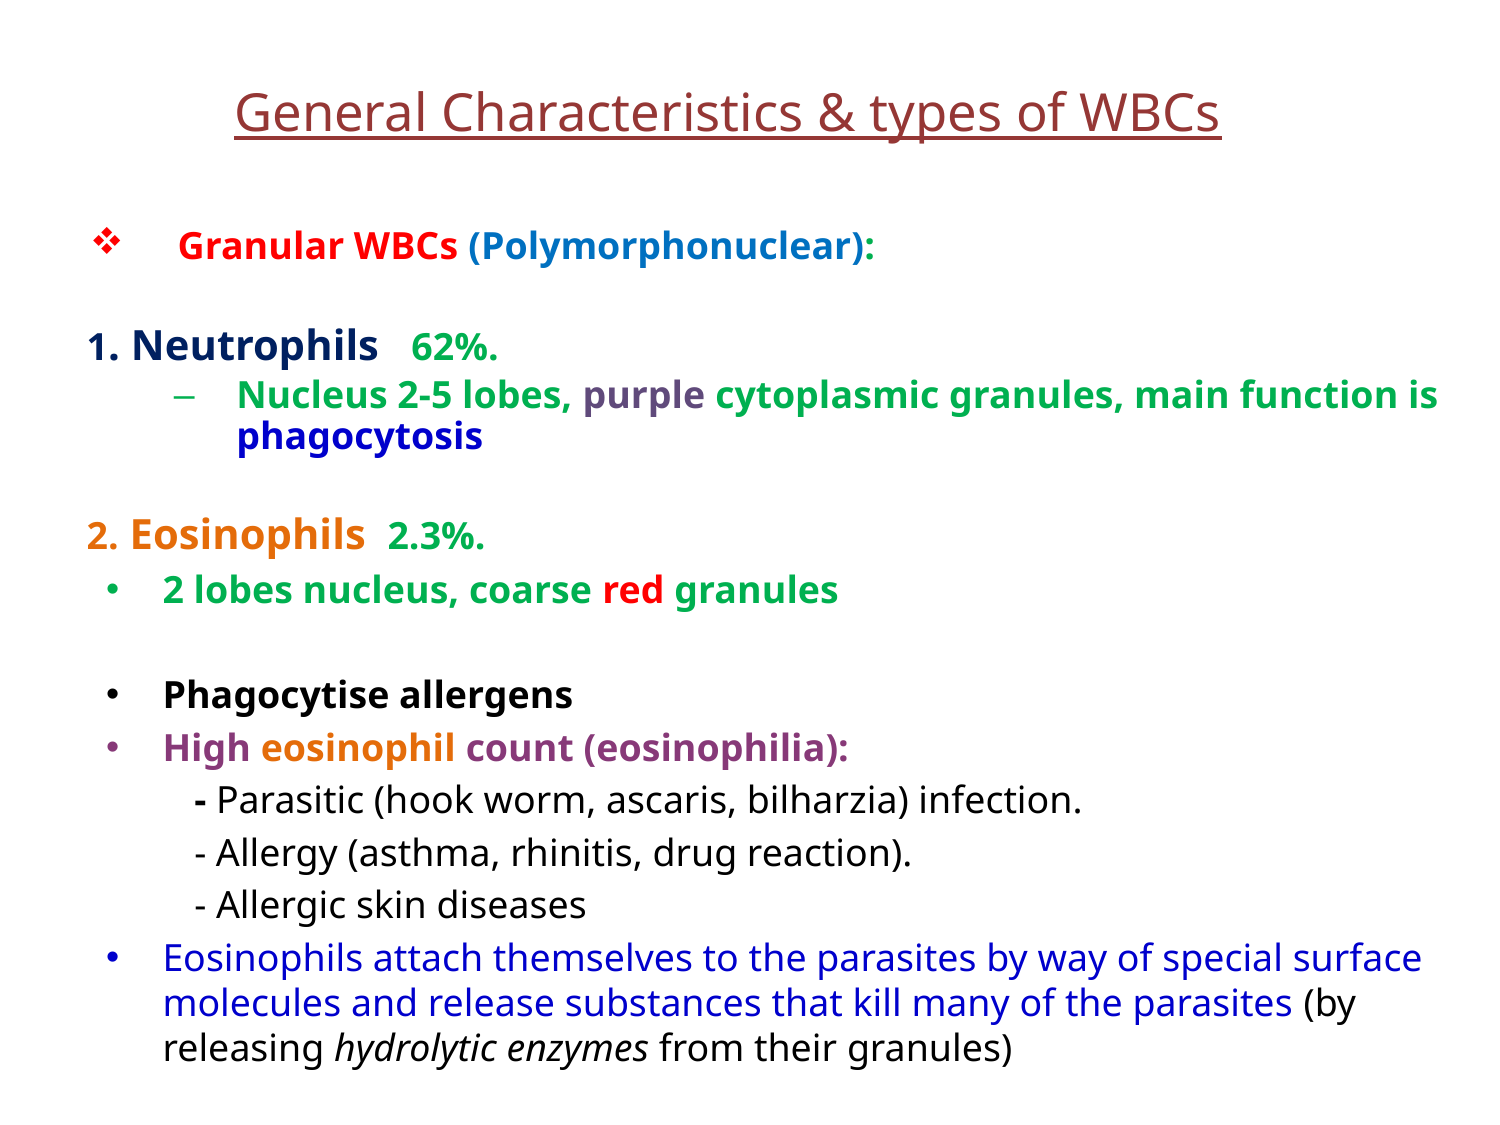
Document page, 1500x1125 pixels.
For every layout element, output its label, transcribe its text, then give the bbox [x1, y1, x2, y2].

list Granular WBCs (Polymorphonuclear): 1. Neutrophils 62%. Nucleus 2-5 lobes, purple cytoplasmic granules, main function is phagocytosis 2. Eosinophils 2.3%. 2 lobes nucleus, coarse red granules Phagocytise allergens High eosinophil count (eosinophilia): - Parasitic (hook worm, ascaris, bilharzia) infection. - Allergy (asthma, rhinitis, drug reaction). - Allergic skin diseases Eosinophils attach themselves to the parasites by way of special surface molecules and release substances that kill many of the parasites (by releasing hydrolytic enzymes from their granules) [0, 219, 1471, 1095]
title General Characteristics & types of WBCs [53, 0, 1404, 213]
